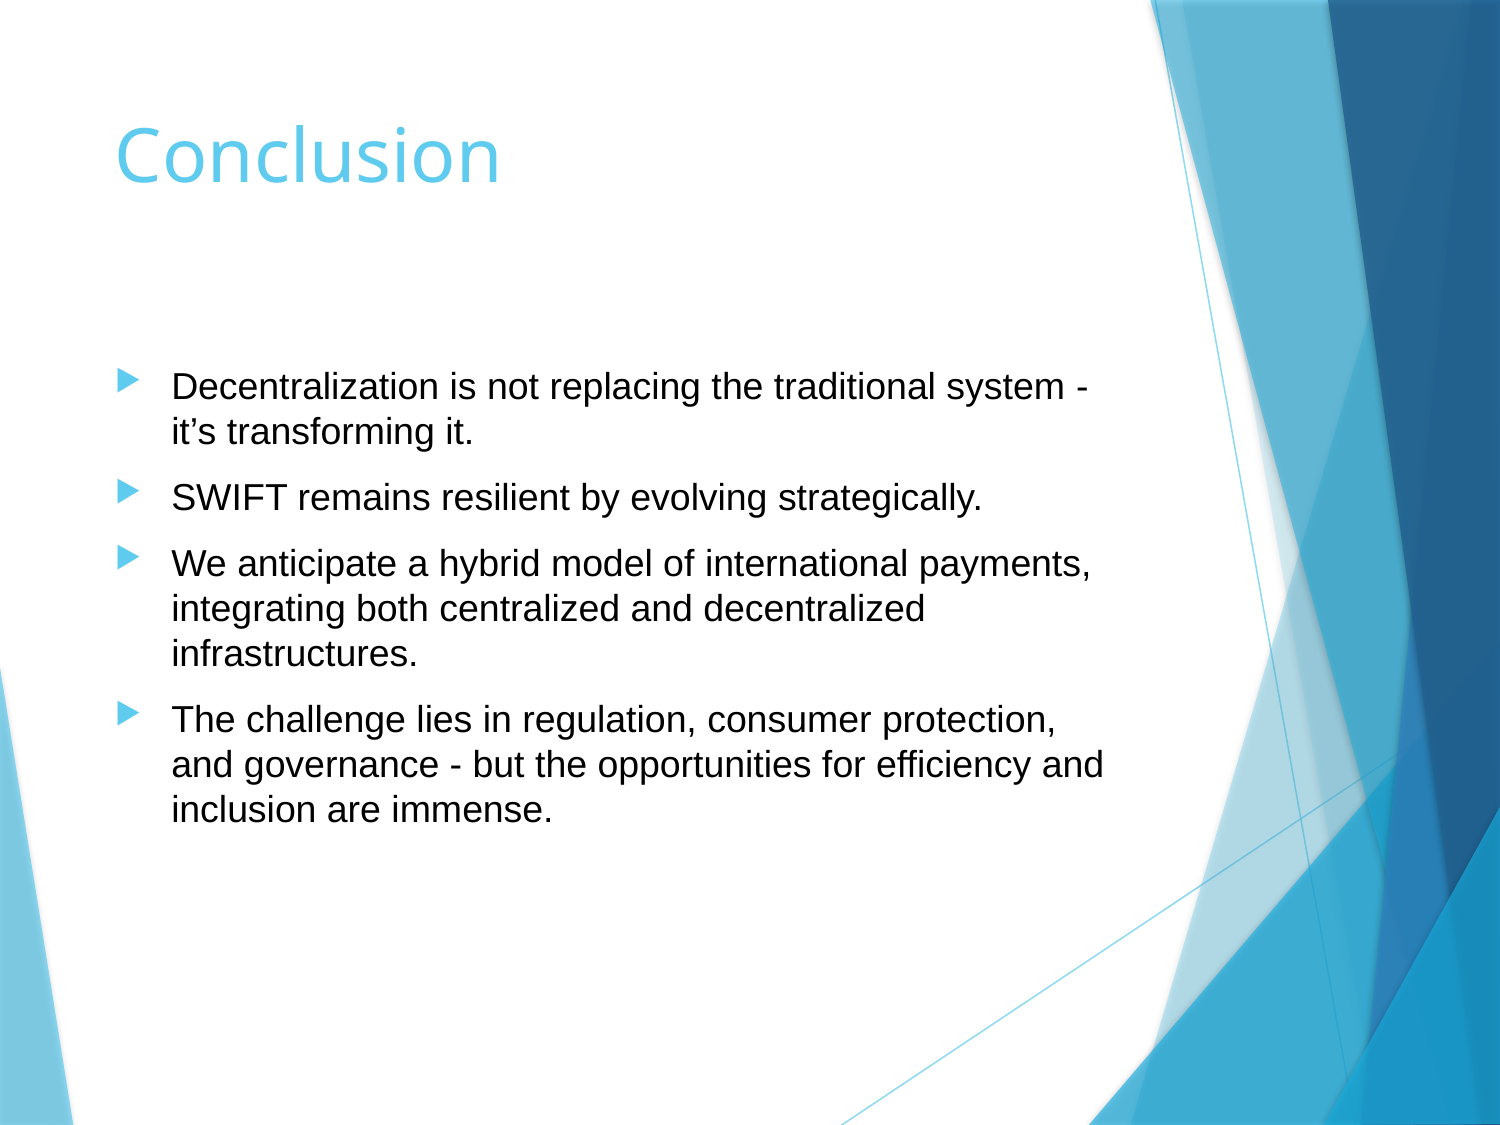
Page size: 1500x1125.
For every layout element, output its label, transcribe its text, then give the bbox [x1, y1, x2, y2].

title Conclusion [99, 99, 1142, 317]
list Decentralization is not replacing the traditional system - it’s transforming it. SWIFT remains resilient by evolving strategically. We anticipate a hybrid model of international payments, integrating both centralized and decentralized infrastructures. The challenge lies in regulation, consumer protection, and governance - but the opportunities for efficiency and inclusion are immense. [99, 354, 1142, 992]
